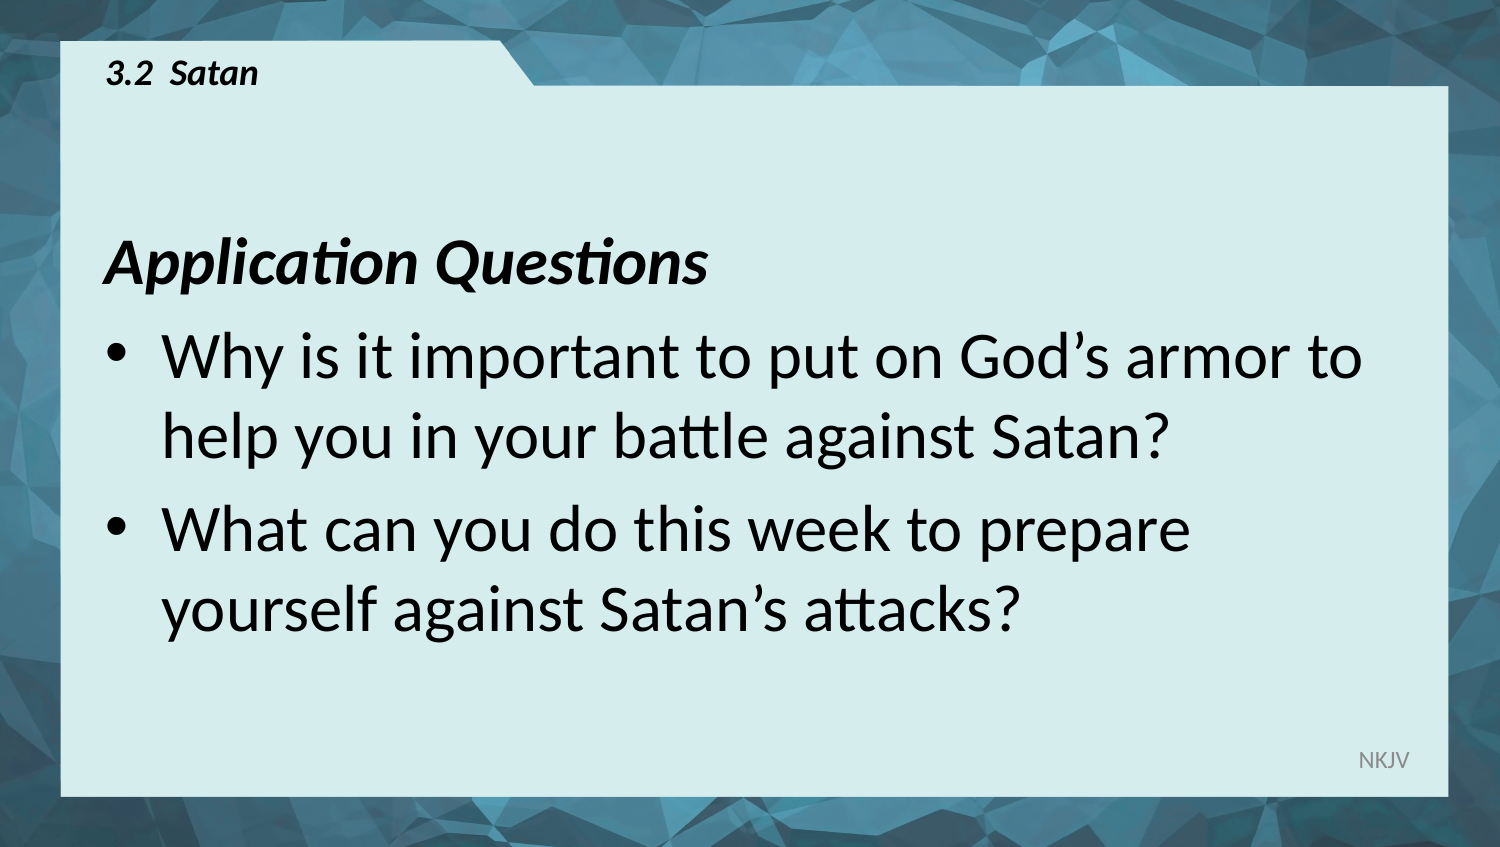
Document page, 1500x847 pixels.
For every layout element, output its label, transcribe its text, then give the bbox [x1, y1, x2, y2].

title 3.2 Satan [89, 33, 1420, 108]
footer NKJV [950, 736, 1425, 782]
list Application Questions Why is it important to put on God’s armor to help you in your battle against Satan? What can you do this week to prepare yourself against Satan’s attacks? [89, 141, 1403, 722]
picture [0, 0, 1500, 847]
